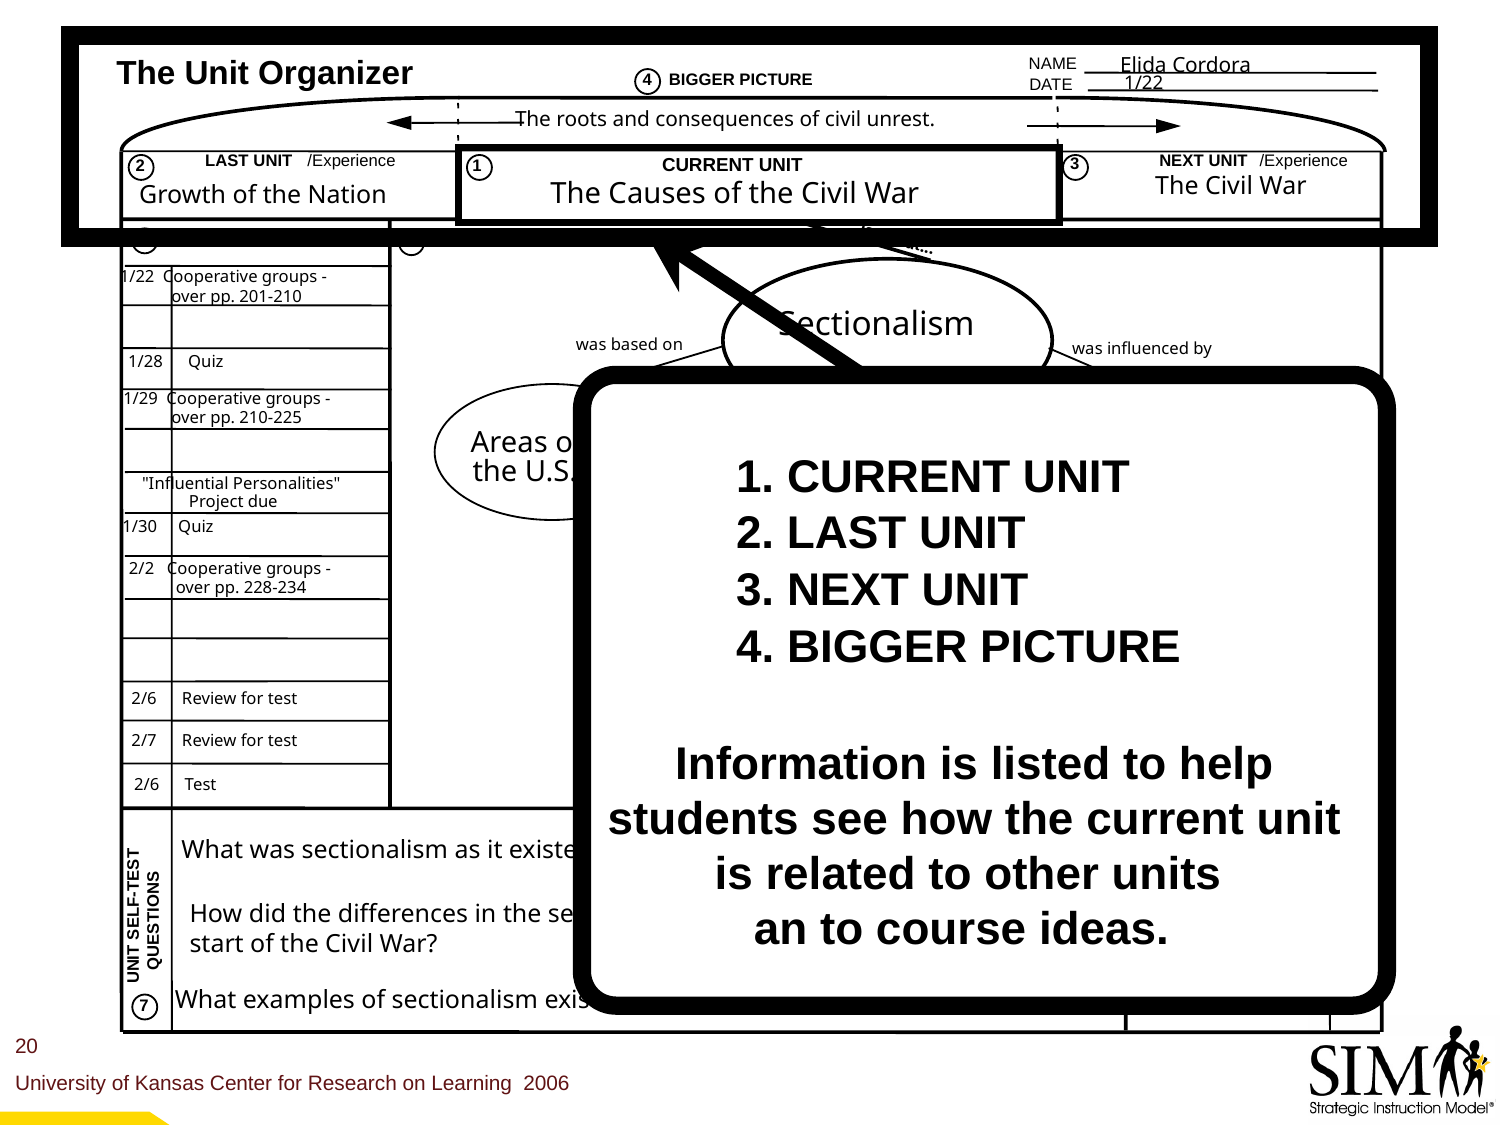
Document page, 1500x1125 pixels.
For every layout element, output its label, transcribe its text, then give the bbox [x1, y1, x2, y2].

picture [1307, 1015, 1500, 1125]
footer University of Kansas Center for Research on Learning 2006 [0, 1062, 626, 1101]
slide_number 20 [0, 1024, 313, 1062]
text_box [70, 35, 1430, 1006]
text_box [115, 1013, 1386, 1044]
